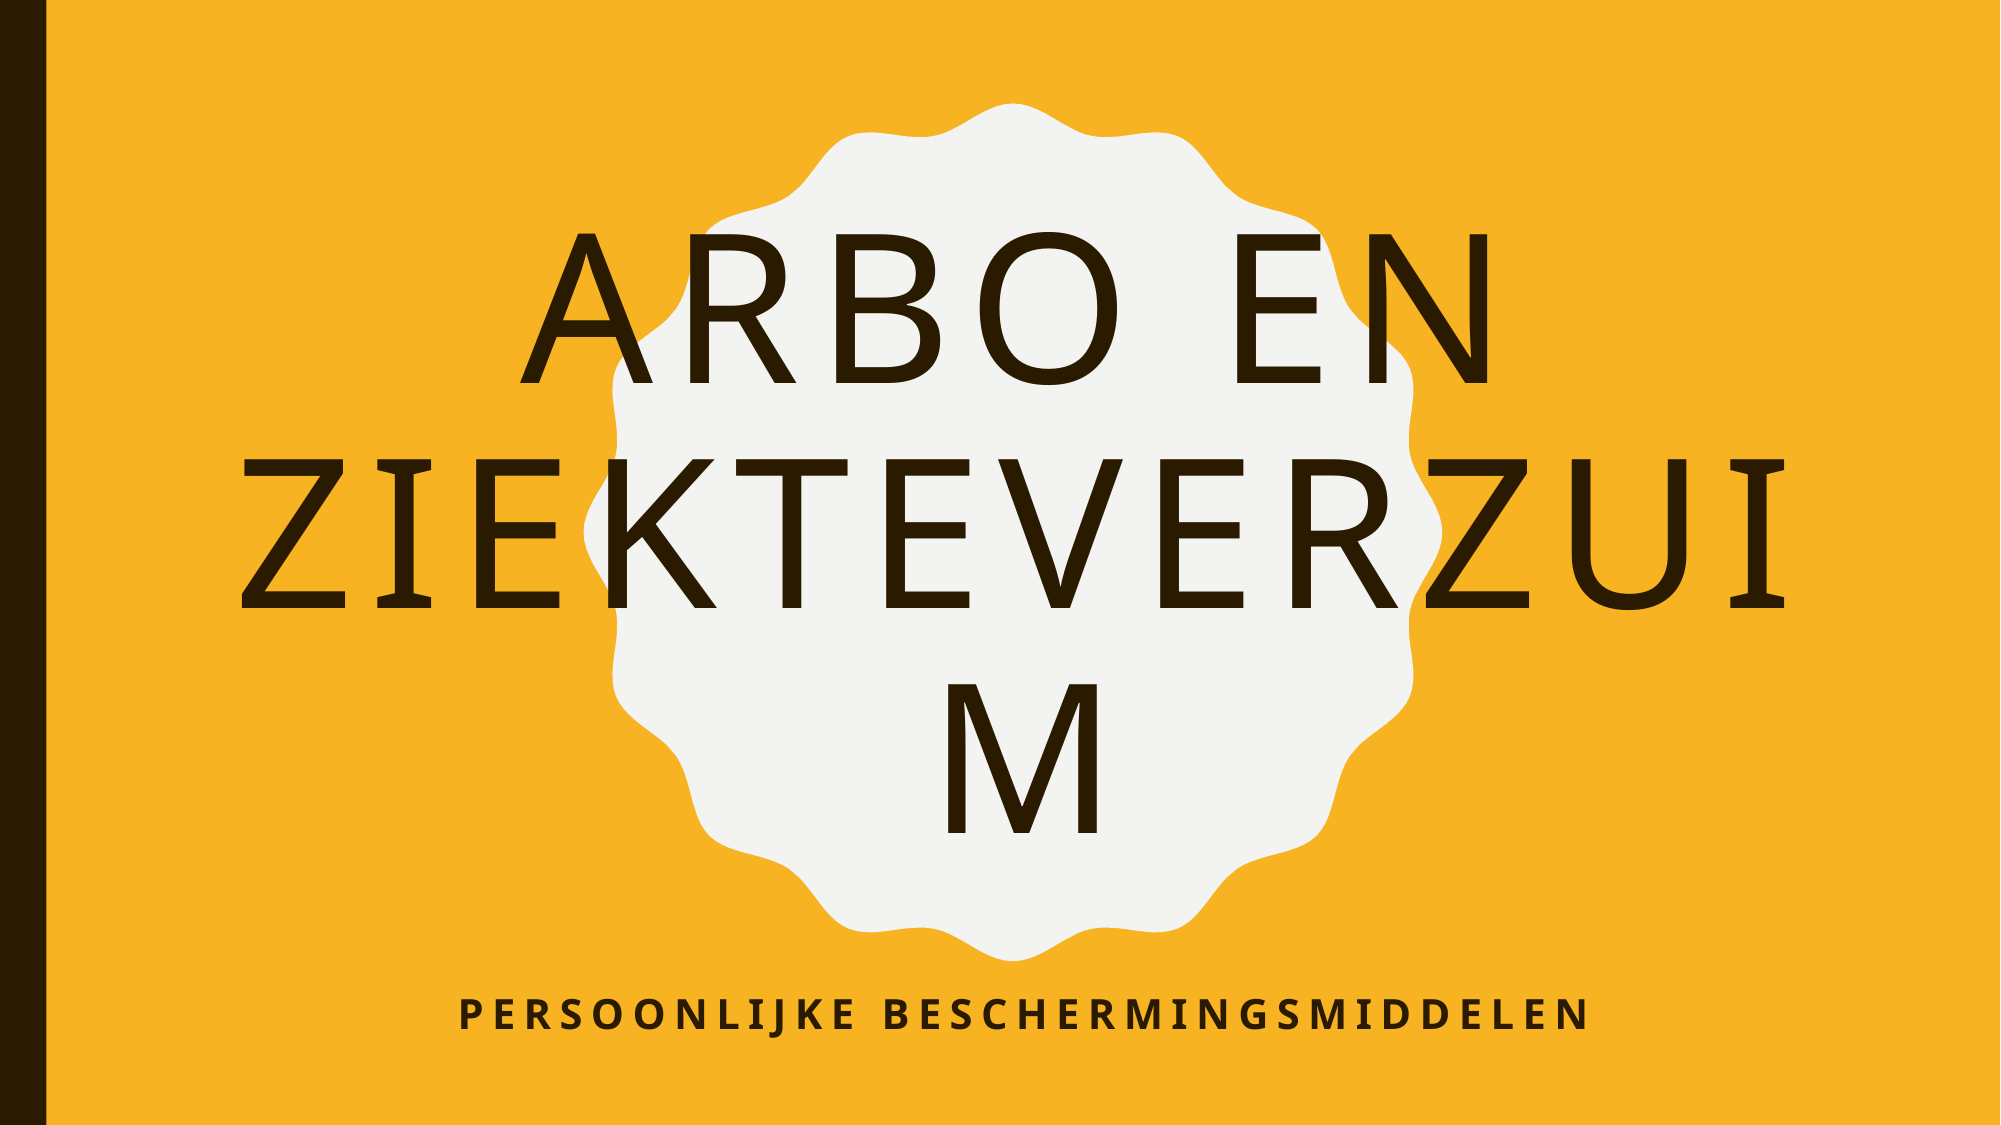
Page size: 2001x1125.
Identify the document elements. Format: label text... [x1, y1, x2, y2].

title Arbo en ziekteverzuim [176, 180, 1870, 902]
subtitle Persoonlijke beschermingsmiddelen [363, 980, 1684, 1103]
